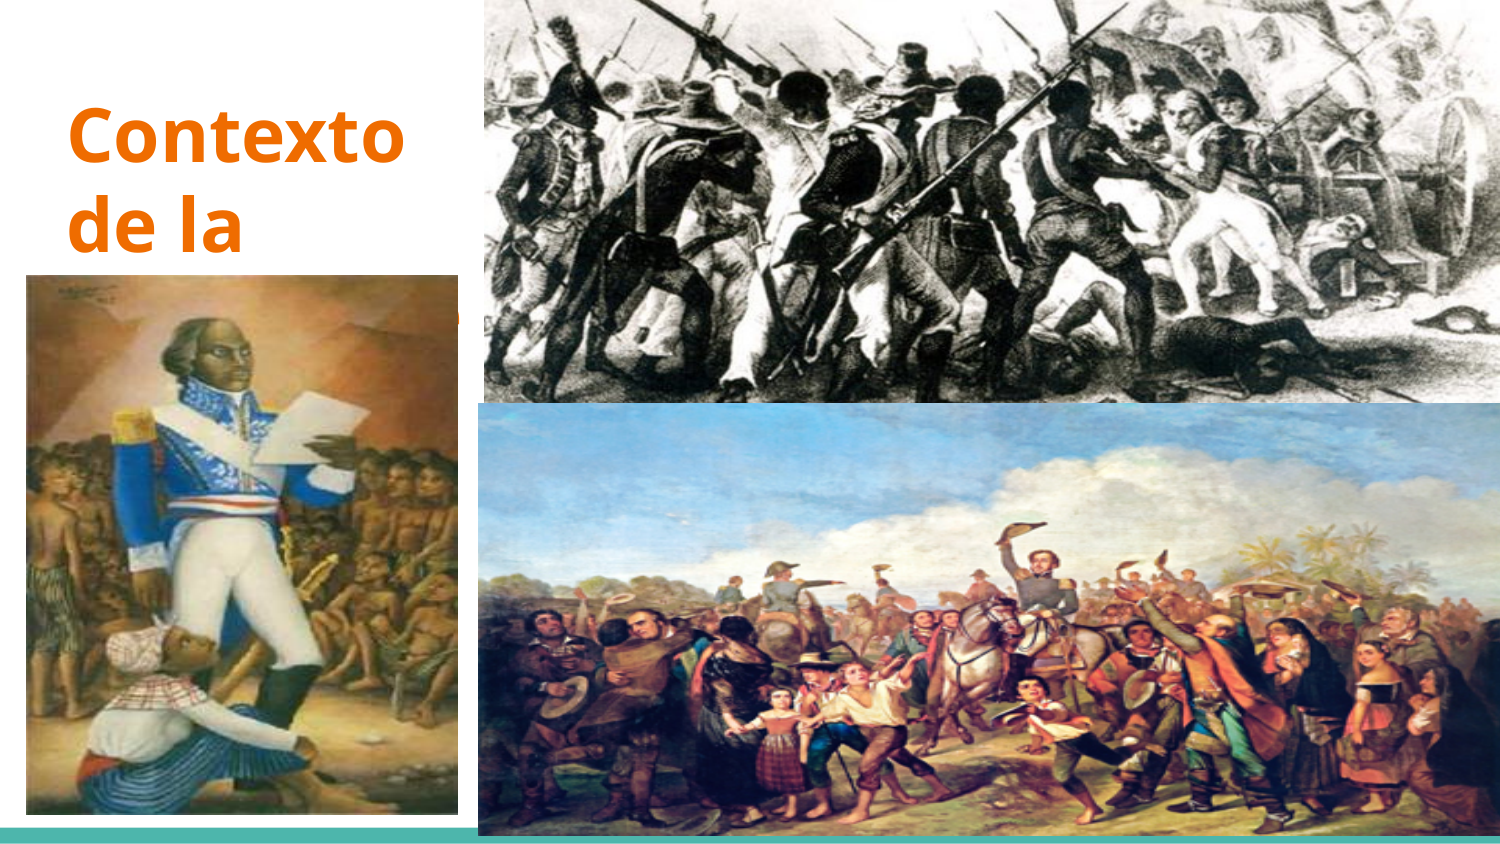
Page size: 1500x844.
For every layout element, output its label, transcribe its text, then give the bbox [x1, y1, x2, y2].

title Contexto de la independencia [51, 72, 478, 296]
picture [477, 0, 1500, 836]
picture [26, 275, 459, 816]
